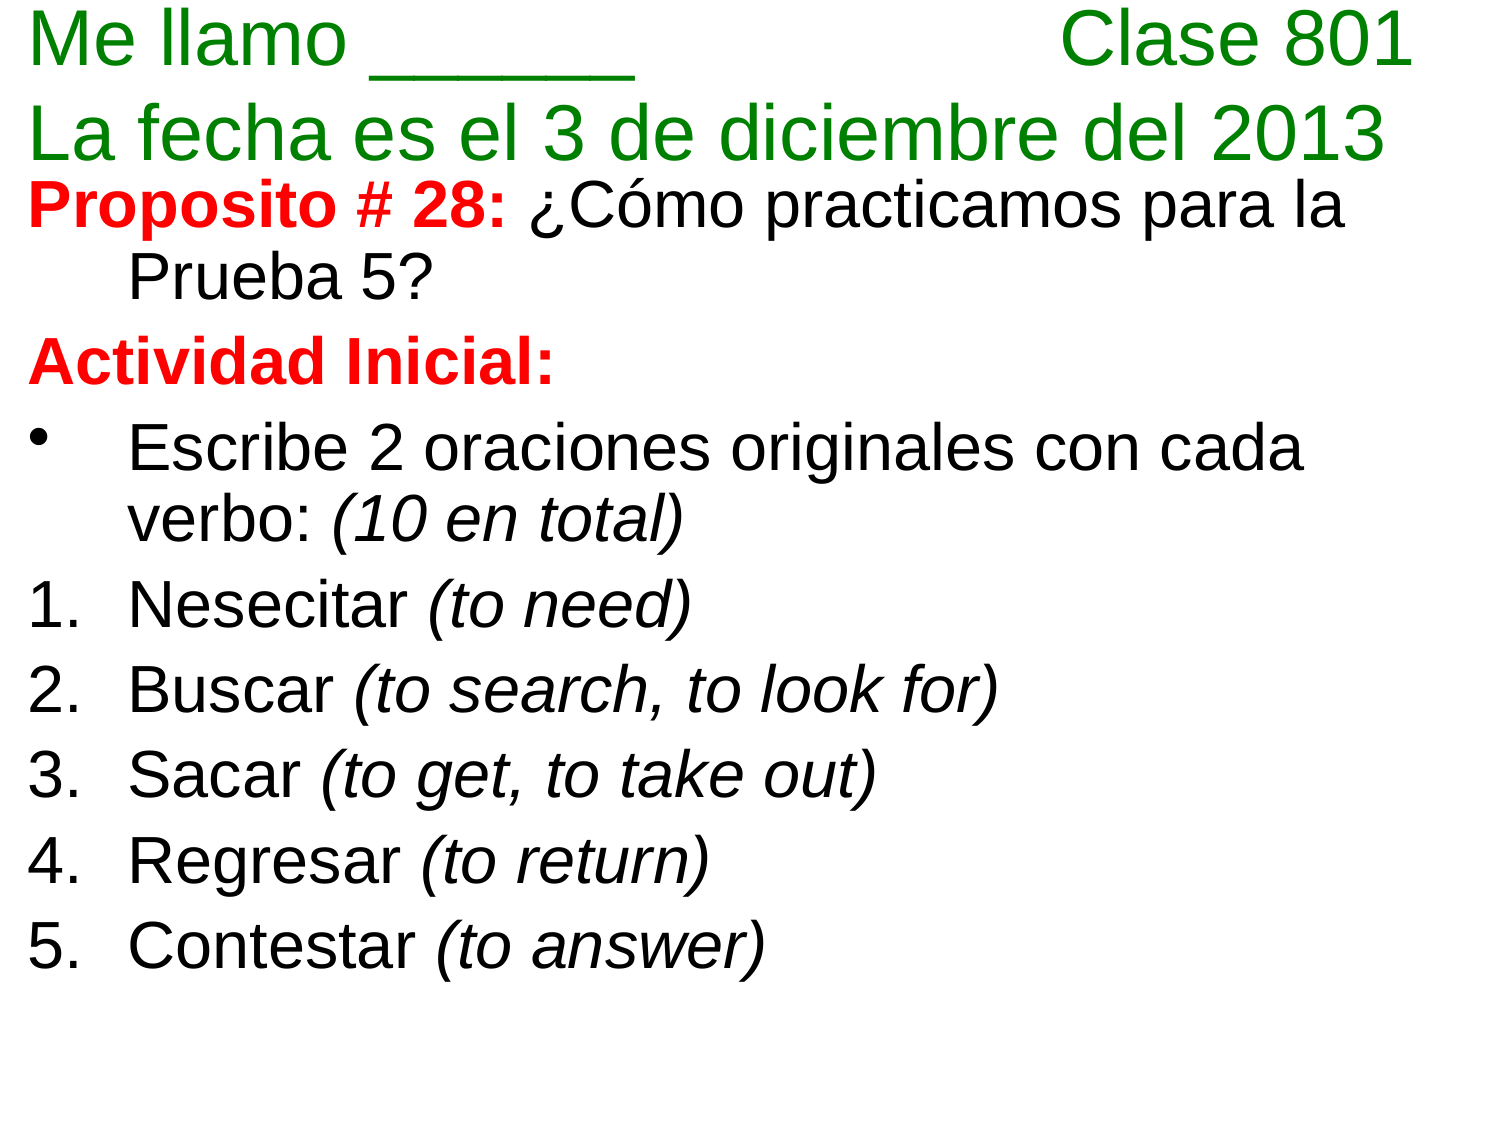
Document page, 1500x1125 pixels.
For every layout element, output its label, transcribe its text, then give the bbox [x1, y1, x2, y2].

list Proposito # 28: ¿Cómo practicamos para la Prueba 5? Actividad Inicial: Escribe 2 oraciones originales con cada verbo: (10 en total) Nesecitar (to need) Buscar (to search, to look for) Sacar (to get, to take out) Regresar (to return) Contestar (to answer) [12, 162, 1463, 1125]
title Me llamo ______ Clase 801 La fecha es el 3 de diciembre del 2013 [12, 0, 1500, 175]
